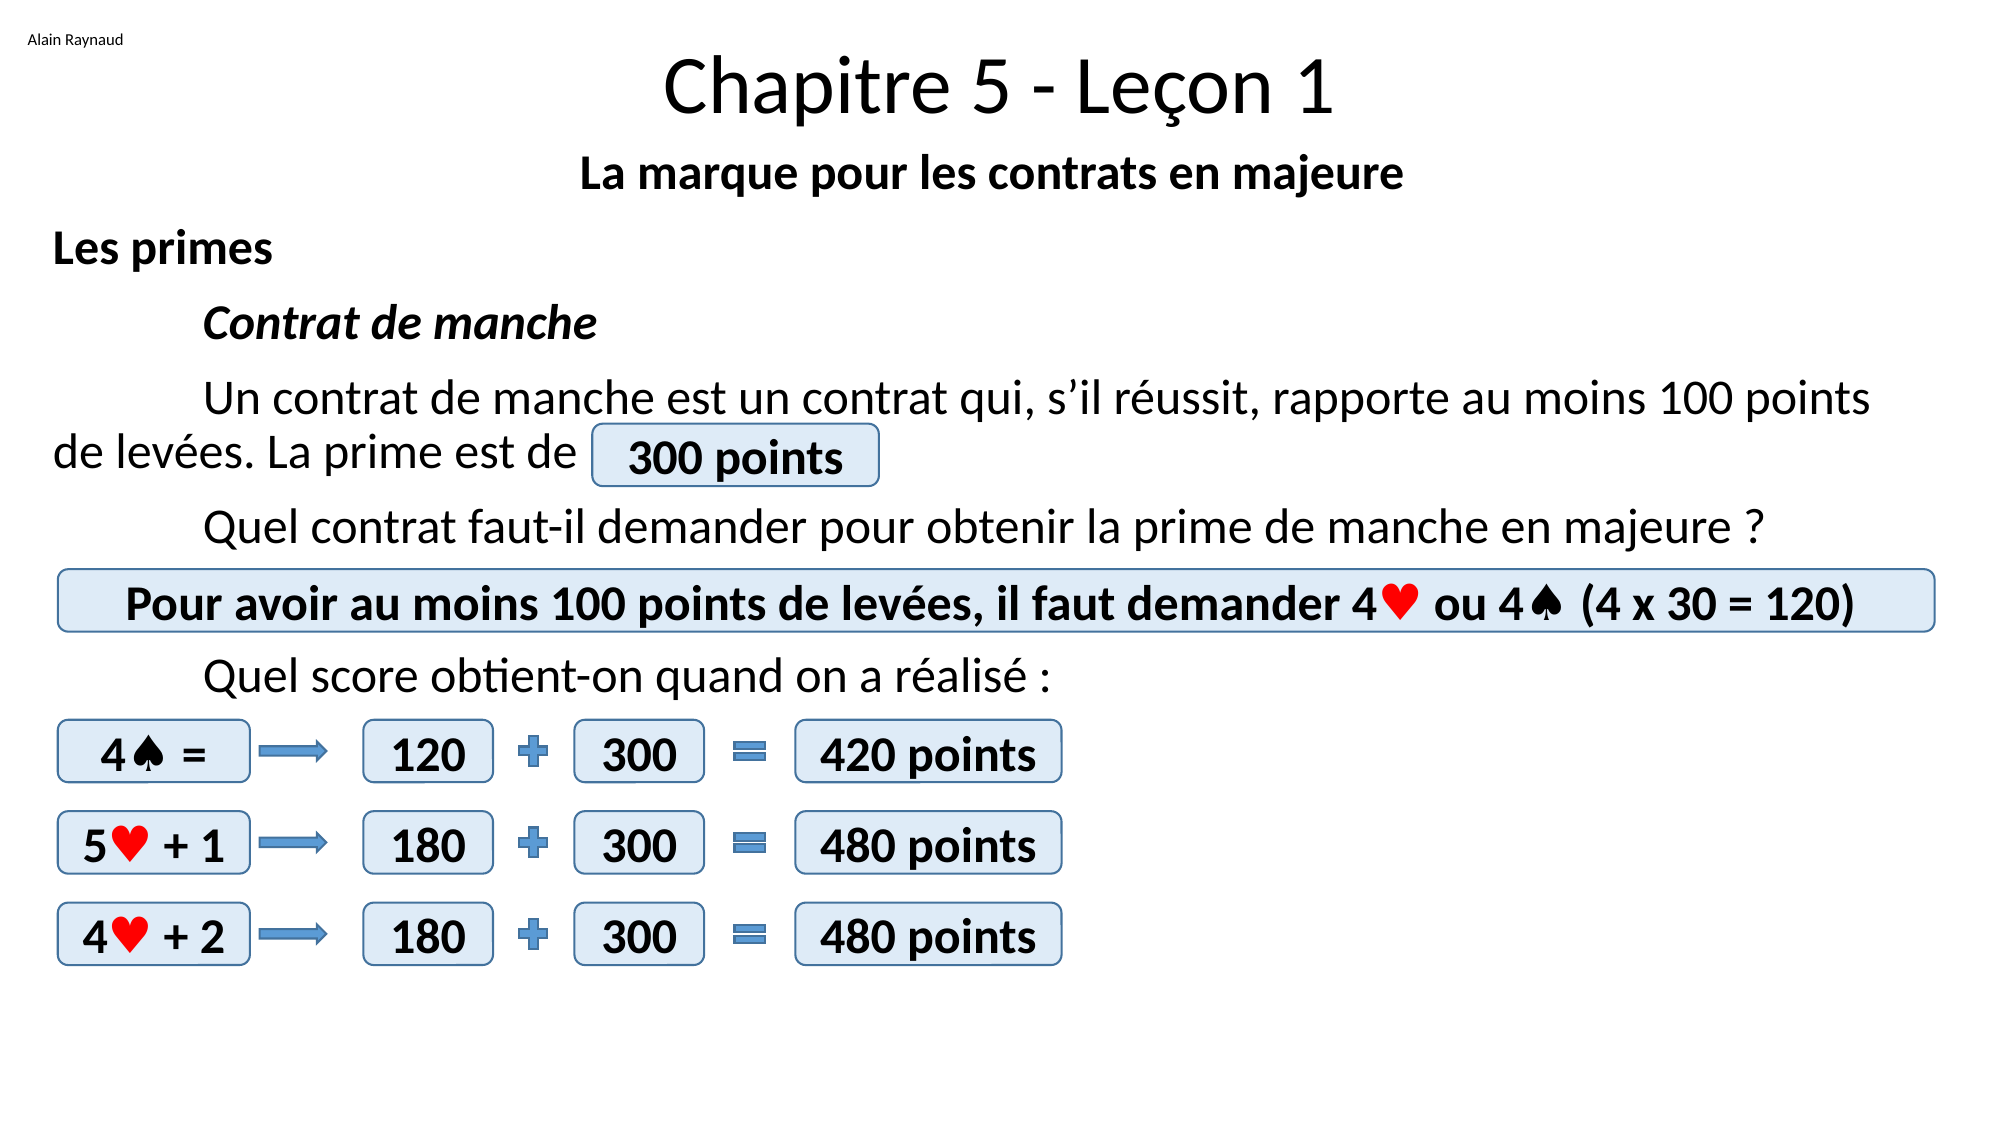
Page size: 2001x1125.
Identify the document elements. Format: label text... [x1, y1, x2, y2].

text_box 420 points [794, 718, 1063, 784]
text_box 120 [362, 718, 495, 784]
text_box 180 [362, 901, 495, 967]
title Chapitre 5 - Leçon 1 [249, 38, 1750, 139]
text_box [733, 924, 766, 933]
text_box [518, 918, 548, 950]
text_box Alain Raynaud [12, 21, 147, 57]
text_box 300 points [591, 422, 880, 488]
text_box [518, 735, 548, 767]
text_box [733, 752, 766, 761]
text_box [57, 811, 327, 874]
text_box 180 [362, 810, 495, 875]
text_box [733, 843, 766, 853]
text_box 480 points [794, 810, 1063, 875]
subtitle La marque pour les contrats en majeure Les primes Contrat de manche Un contrat de manche est un contrat qui, s’il réussit, rapporte au moins 100 points de levées. La prime est de Quel contrat faut-il demander pour obtenir la prime de manche en majeure ? Quel score obtient-on quand on a réalisé : [37, 139, 1948, 1088]
text_box 300 [573, 901, 706, 967]
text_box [57, 719, 327, 783]
text_box [518, 826, 548, 858]
text_box Pour avoir au moins 100 points de levées, il faut demander 4♥ ou 4♠ (4 x 30 = 120) [56, 568, 1936, 633]
text_box 300 [573, 718, 706, 784]
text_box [57, 902, 327, 966]
text_box [733, 832, 766, 842]
text_box [733, 741, 766, 750]
text_box 300 [573, 810, 706, 875]
text_box [733, 935, 766, 944]
text_box 480 points [794, 901, 1063, 967]
